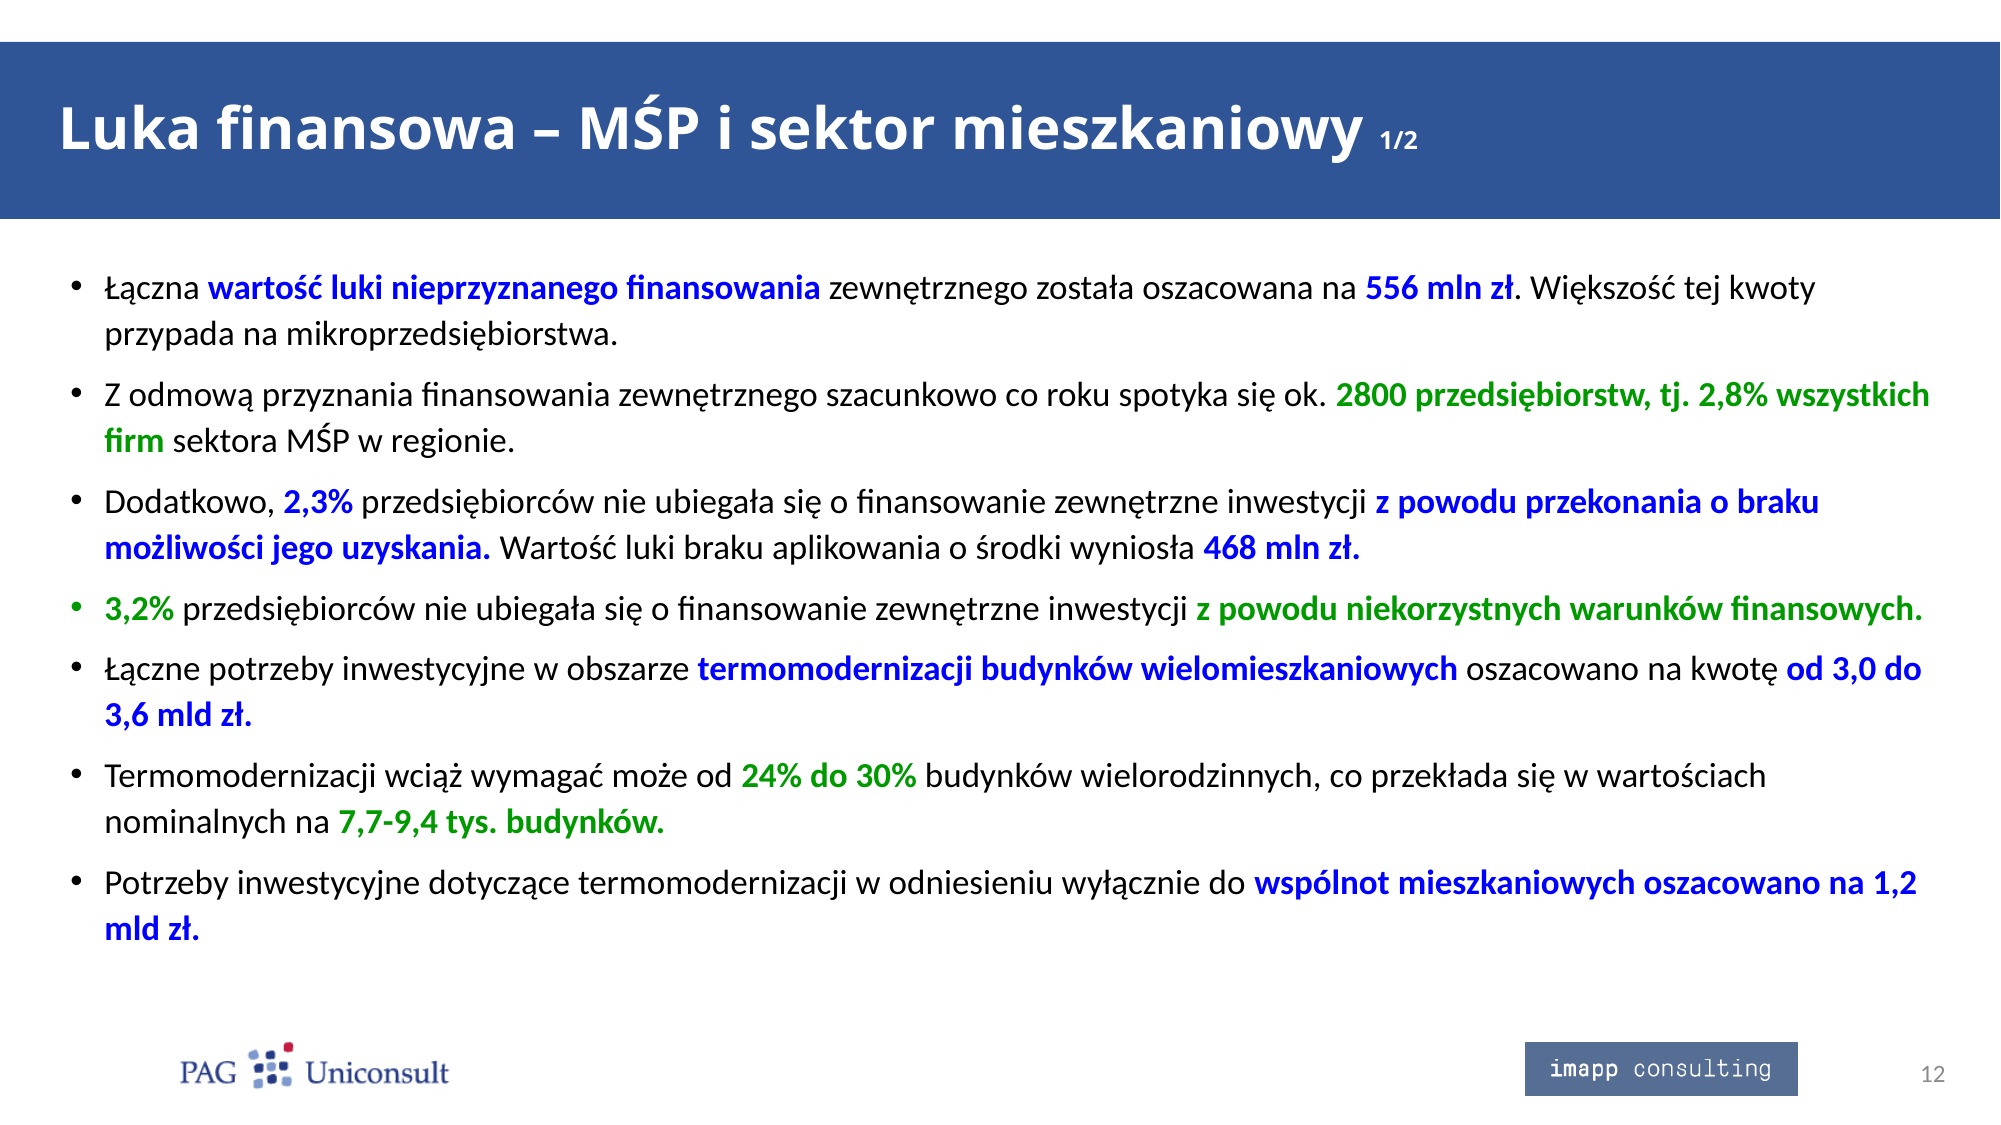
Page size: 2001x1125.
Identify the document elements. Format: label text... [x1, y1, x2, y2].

title Luka finansowa – MŚP i sektor mieszkaniowy 1/2 [0, 41, 2000, 219]
slide_number 12 [1862, 1042, 1961, 1103]
list Łączna wartość luki nieprzyznanego finansowania zewnętrznego została oszacowana na 556 mln zł. Większość tej kwoty przypada na mikroprzedsiębiorstwa. Z odmową przyznania finansowania zewnętrznego szacunkowo co roku spotyka się ok. 2800 przedsiębiorstw, tj. 2,8% wszystkich firm sektora MŚP w regionie. Dodatkowo, 2,3% przedsiębiorców nie ubiegała się o finansowanie zewnętrzne inwestycji z powodu przekonania o braku możliwości jego uzyskania. Wartość luki braku aplikowania o środki wyniosła 468 mln zł. 3,2% przedsiębiorców nie ubiegała się o finansowanie zewnętrzne inwestycji z powodu niekorzystnych warunków finansowych. Łączne potrzeby inwestycyjne w obszarze termomodernizacji budynków wielomieszkaniowych oszacowano na kwotę od 3,0 do 3,6 mld zł. Termomodernizacji wciąż wymagać może od 24% do 30% budynków wielorodzinnych, co przekłada się w wartościach nominalnych na 7,7-9,4 tys. budynków. Potrzeby inwestycyjne dotyczące termomodernizacji w odniesieniu wyłącznie do wspólnot mieszkaniowych oszacowano na 1,2 mld zł. [55, 252, 1961, 1009]
picture [165, 1040, 475, 1113]
